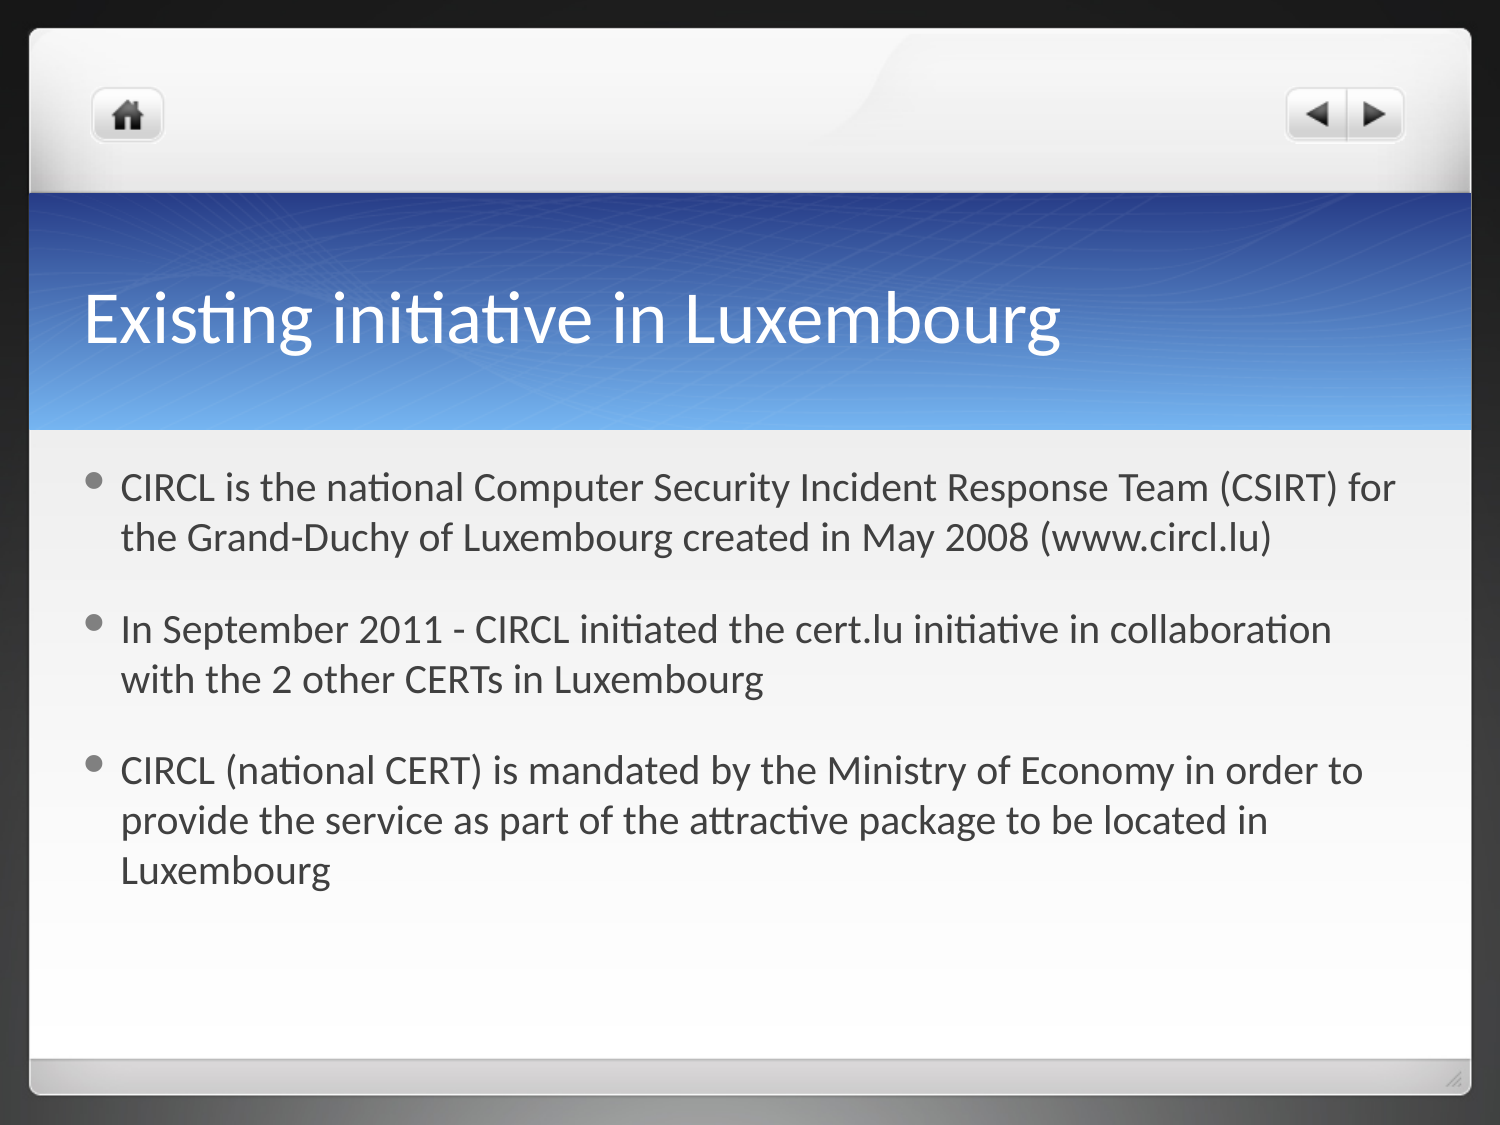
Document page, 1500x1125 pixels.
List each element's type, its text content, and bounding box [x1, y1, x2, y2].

list CIRCL is the national Computer Security Incident Response Team (CSIRT) for the Grand-Duchy of Luxembourg created in May 2008 (www.circl.lu) In September 2011 - CIRCL initiated the cert.lu initiative in collaboration with the 2 other CERTs in Luxembourg CIRCL (national CERT) is mandated by the Ministry of Economy in order to provide the service as part of the attractive package to be located in Luxembourg [68, 452, 1432, 1025]
title Existing initiative in Luxembourg [68, 238, 1432, 427]
picture [0, 0, 1500, 1125]
